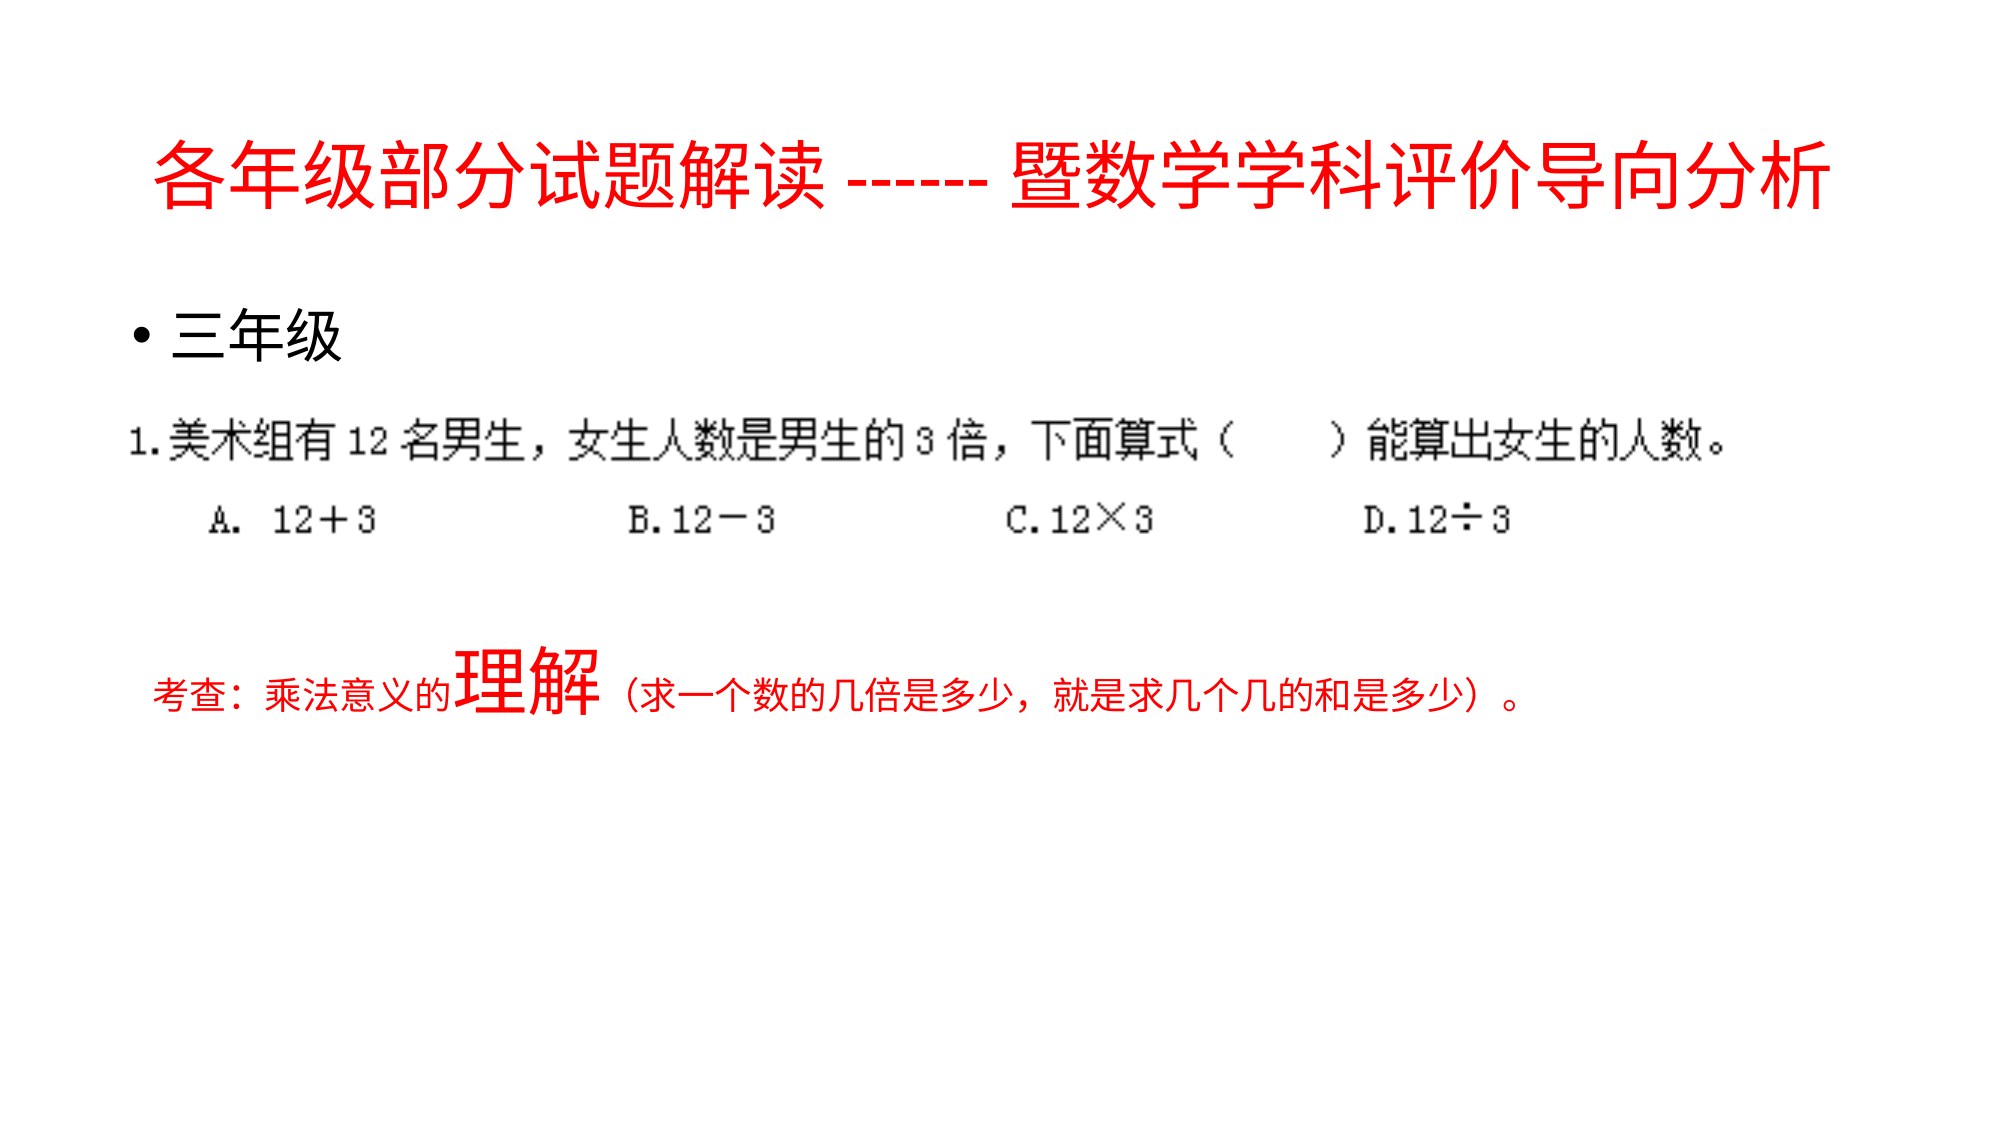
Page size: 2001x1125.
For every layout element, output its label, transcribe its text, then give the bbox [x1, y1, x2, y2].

text_box 考查：乘法意义的理解（求一个数的几倍是多少，就是求几个几的和是多少）。 [137, 627, 1555, 732]
title 各年级部分试题解读------暨数学学科评价导向分析 [137, 59, 1986, 300]
list 三年级 [116, 299, 402, 407]
picture [99, 407, 1759, 549]
